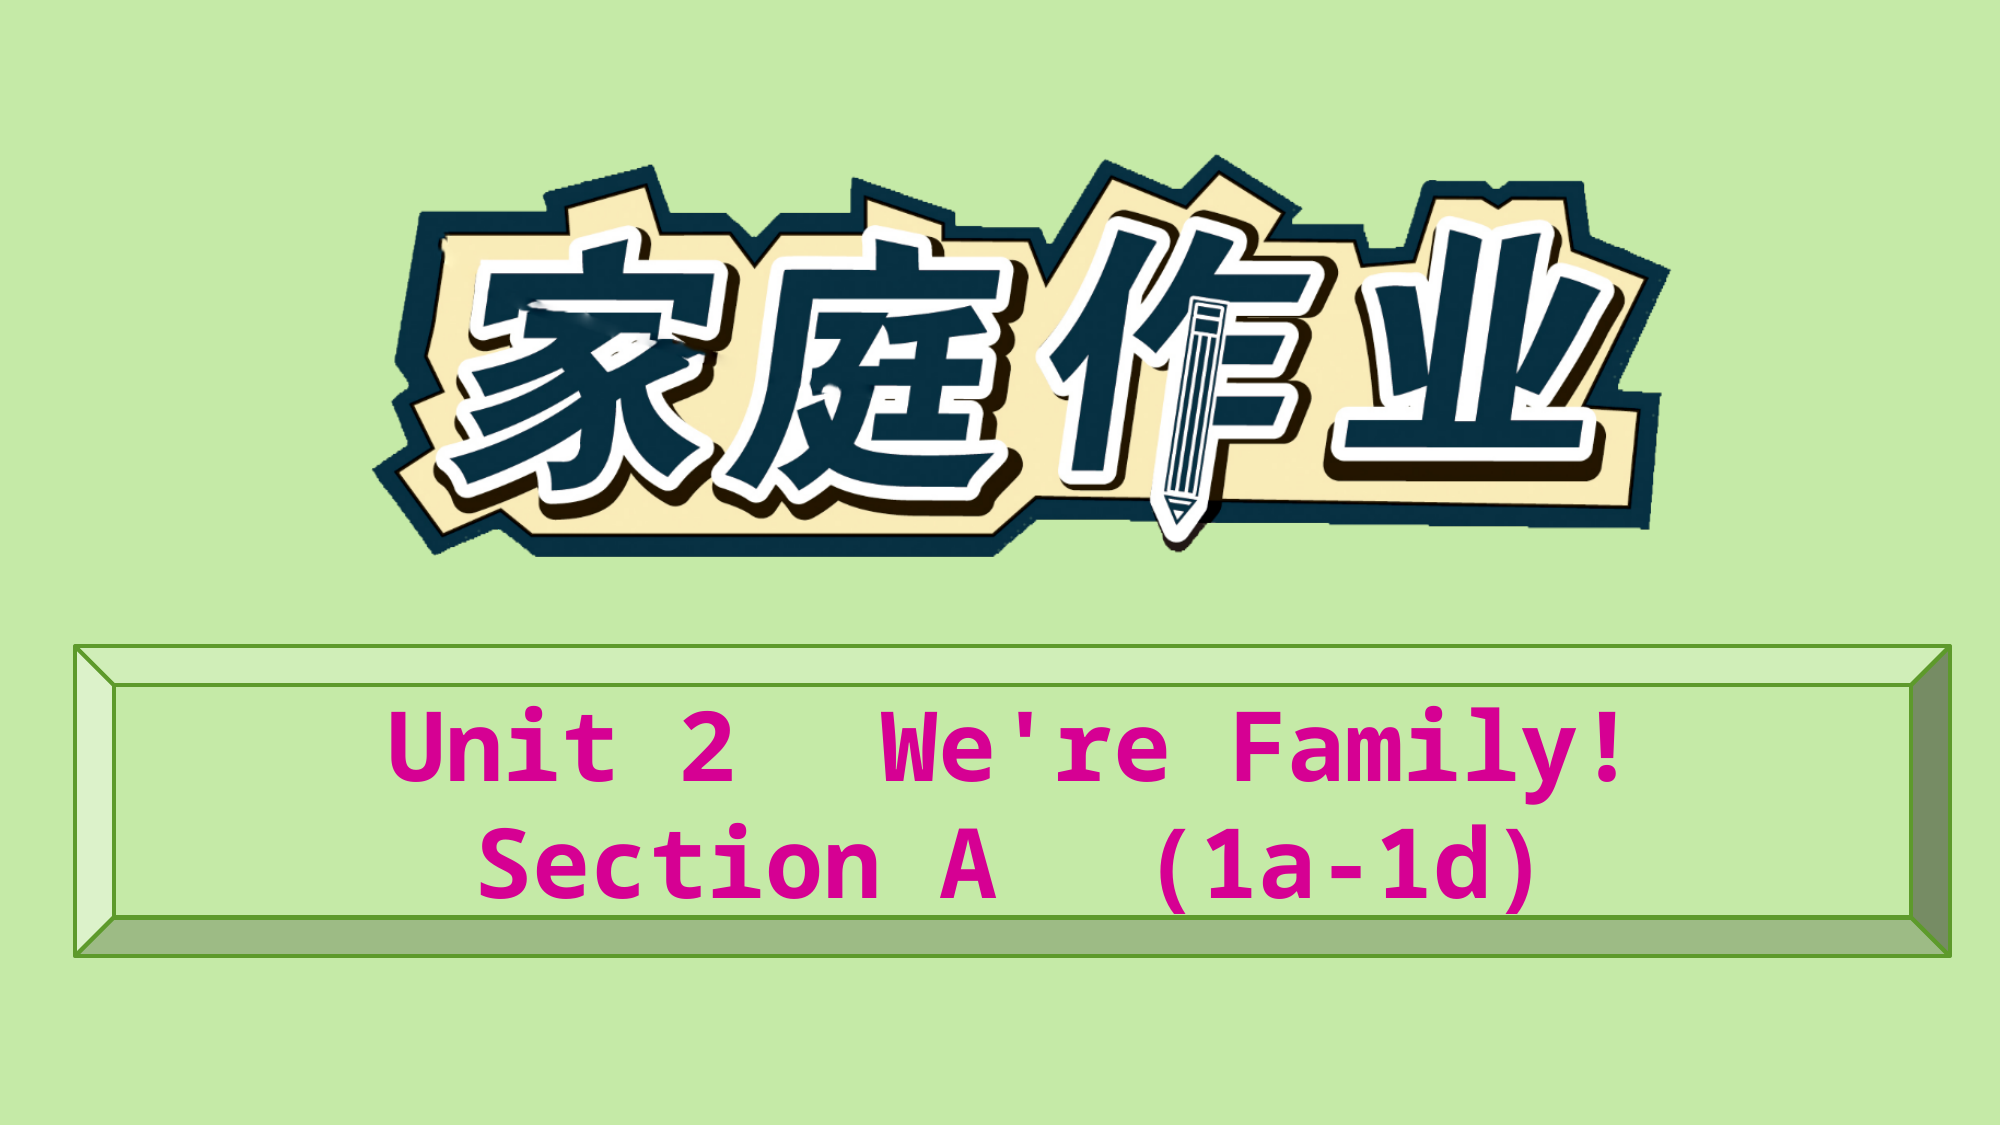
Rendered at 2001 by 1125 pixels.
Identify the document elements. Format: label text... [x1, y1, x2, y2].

picture [369, 87, 1675, 644]
text_box Unit 2 We're Family! Section A (1a-1d) [73, 644, 1952, 958]
